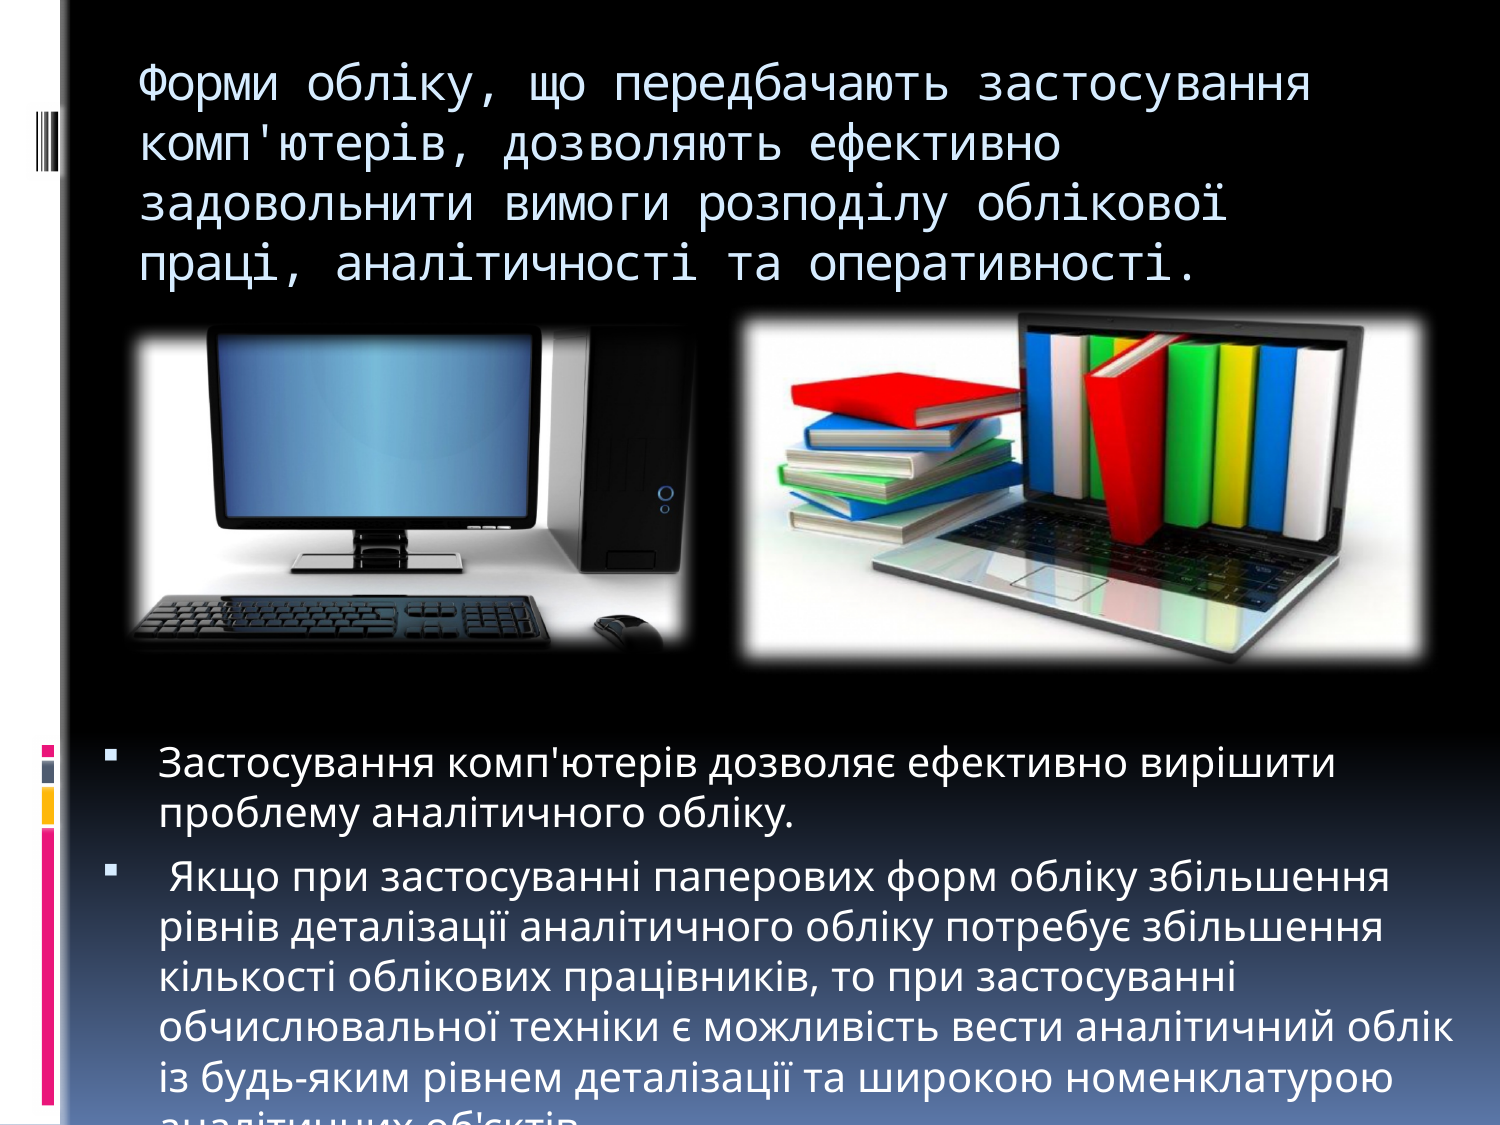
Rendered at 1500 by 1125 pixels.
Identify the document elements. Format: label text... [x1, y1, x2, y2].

title Форми обліку, що передбачають застосування комп'ютерів, дозволяють ефективно задовольнити вимоги розподілу облікової праці, аналітичності та оперативності. [123, 42, 1399, 193]
picture [120, 321, 701, 656]
list Застосування комп'ютерів дозволяє ефективно вирішити проблему аналітичного обліку. Якщо при застосуванні паперових форм обліку збільшення рівнів деталізації аналітичного обліку потребує збільшення кількості облікових працівників, то при застосуванні обчислювальної техніки є можливість вести аналітичний облік із будь-яким рівнем деталізації та широкою номенклатурою аналітичних об'єктів. [75, 727, 1500, 1125]
picture [725, 302, 1440, 675]
